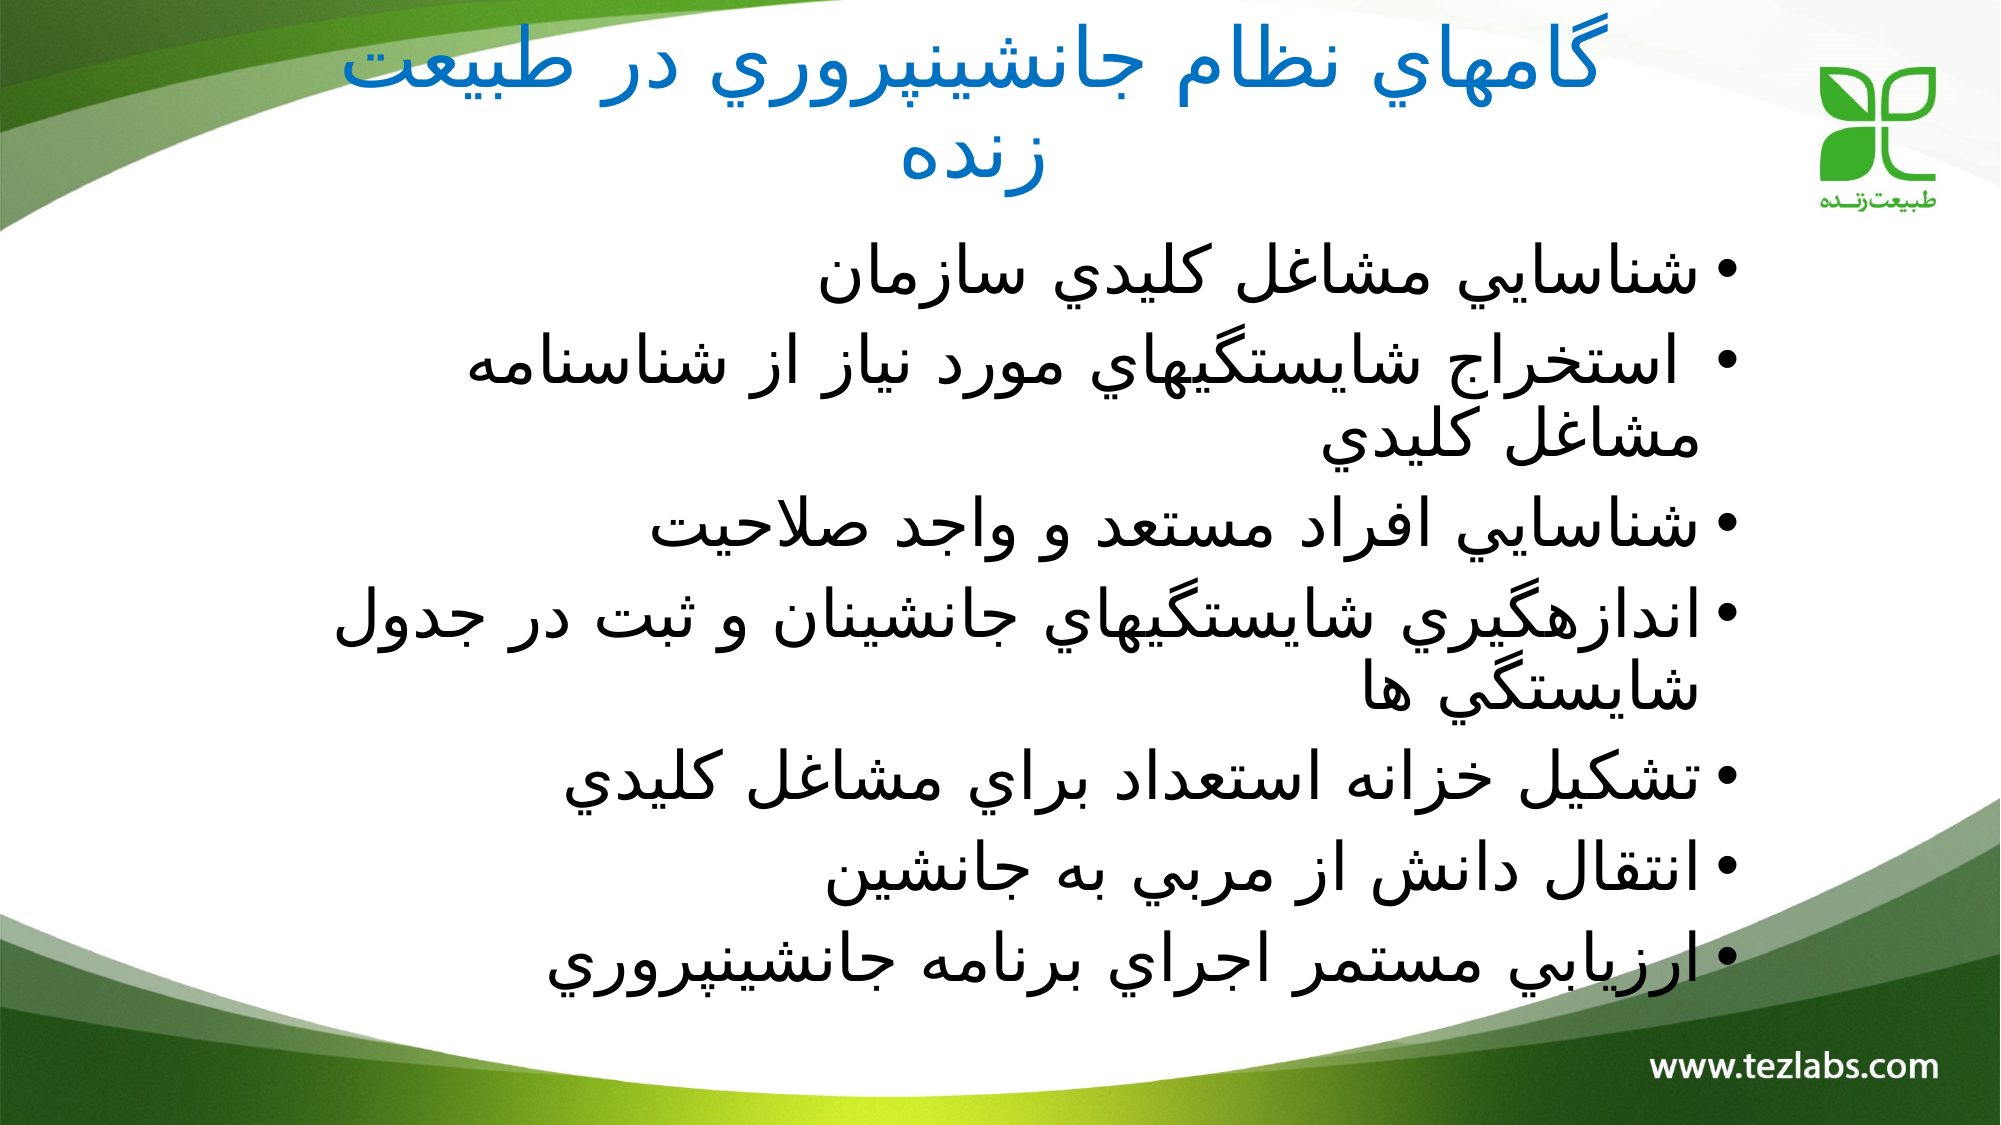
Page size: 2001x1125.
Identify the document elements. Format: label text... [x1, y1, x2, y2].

title گام­هاي نظام جانشين­پروري در طبيعت زنده [268, 59, 1679, 153]
list شناسايي مشاغل کليدي سازمان استخراج شايستگي­هاي مورد نياز از شناسنامه مشاغل کليدي شناسايي افراد مستعد و واجد صلاحيت اندازه­گيري شايستگي­هاي جانشينان و ثبت در جدول شايستگي ها تشکيل خزانه استعداد براي مشاغل کليدي انتقال دانش از مربي به جانشين ارزيابي مستمر اجراي برنامه جانشين­پروري [249, 228, 1752, 1010]
picture [0, 0, 2000, 1125]
